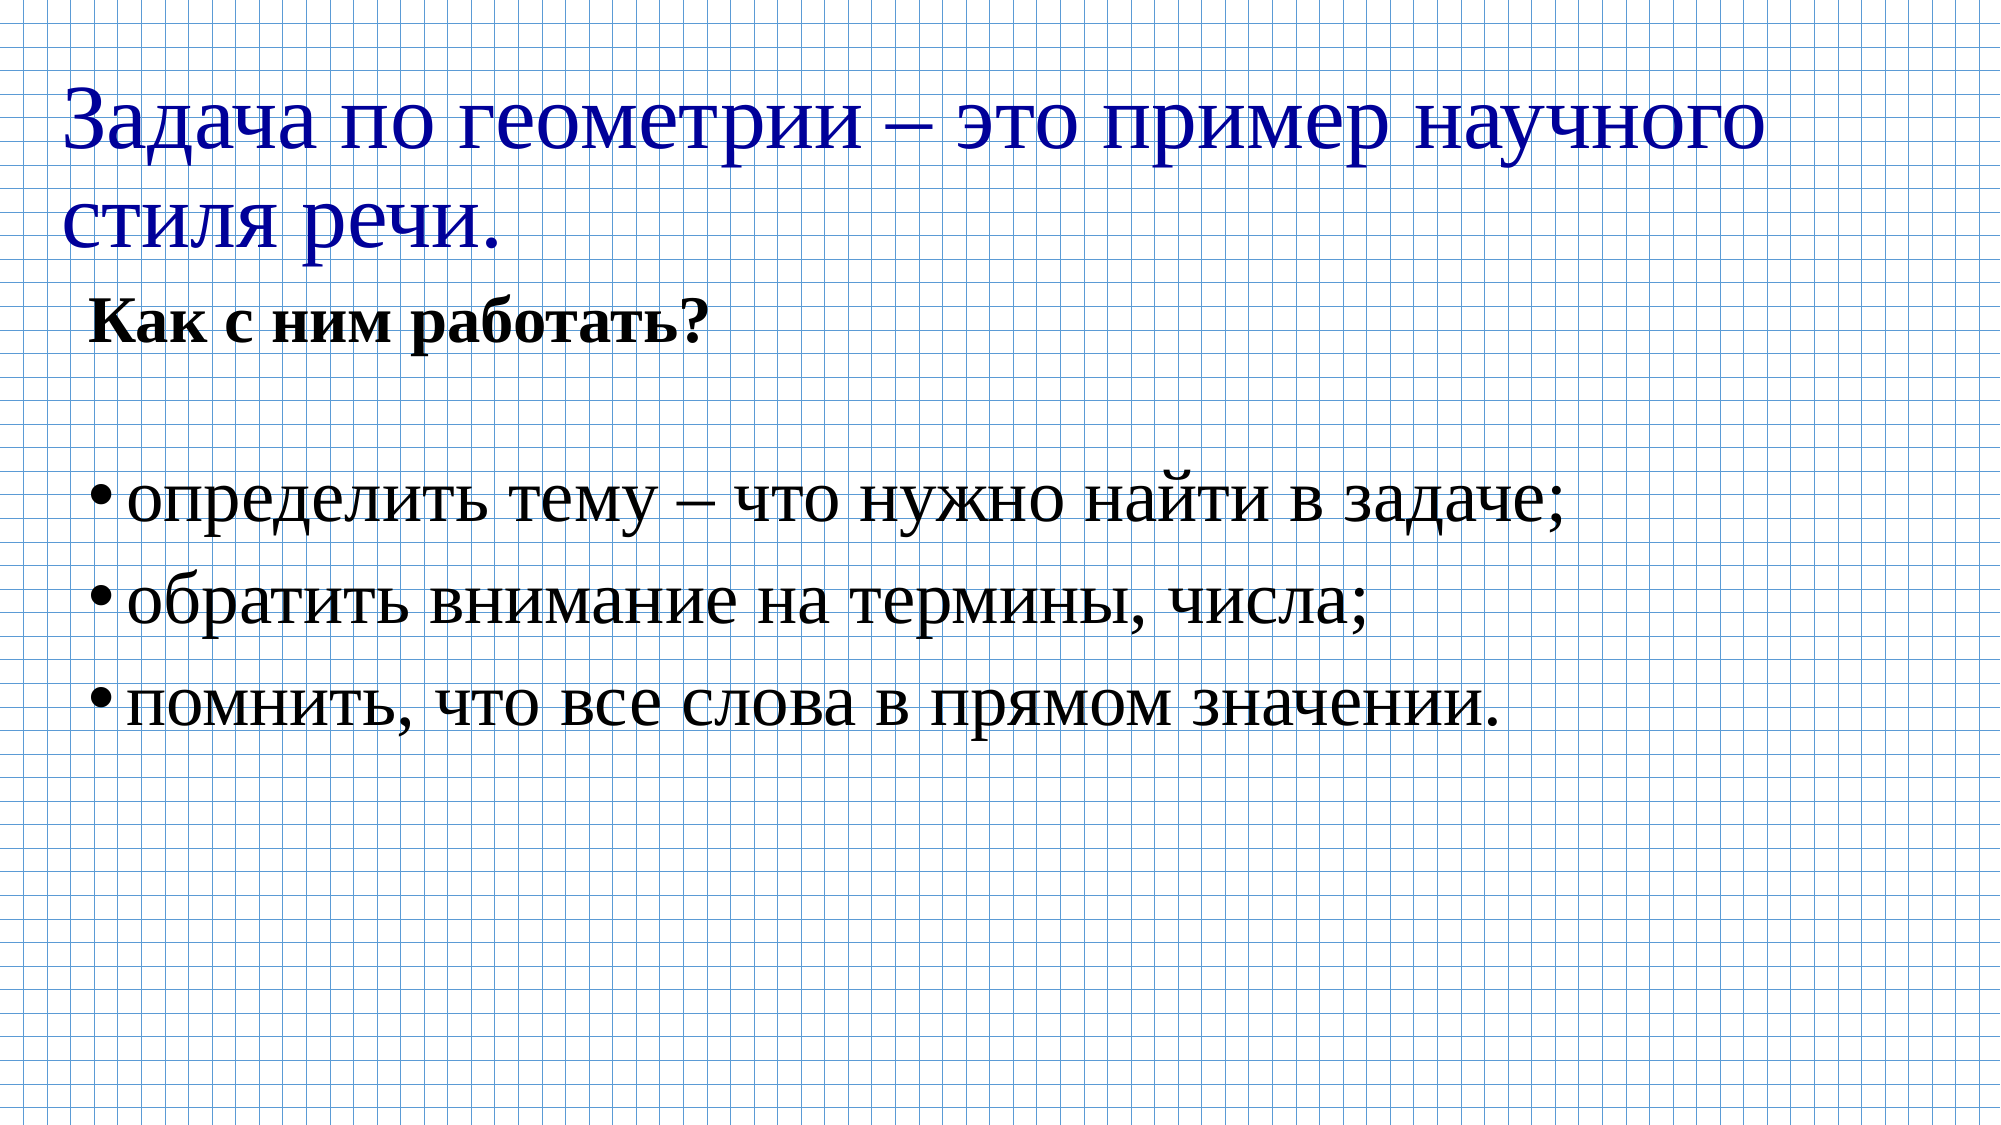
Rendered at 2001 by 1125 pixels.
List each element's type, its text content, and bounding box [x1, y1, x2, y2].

text_box определить тему – что нужно найти в задаче; обратить внимание на термины, числа; помнить, что все слова в прямом значении. [73, 449, 1799, 822]
title Задача по геометрии – это пример научного стиля речи. [46, 59, 1863, 278]
list Как с ним работать? [73, 277, 1799, 394]
